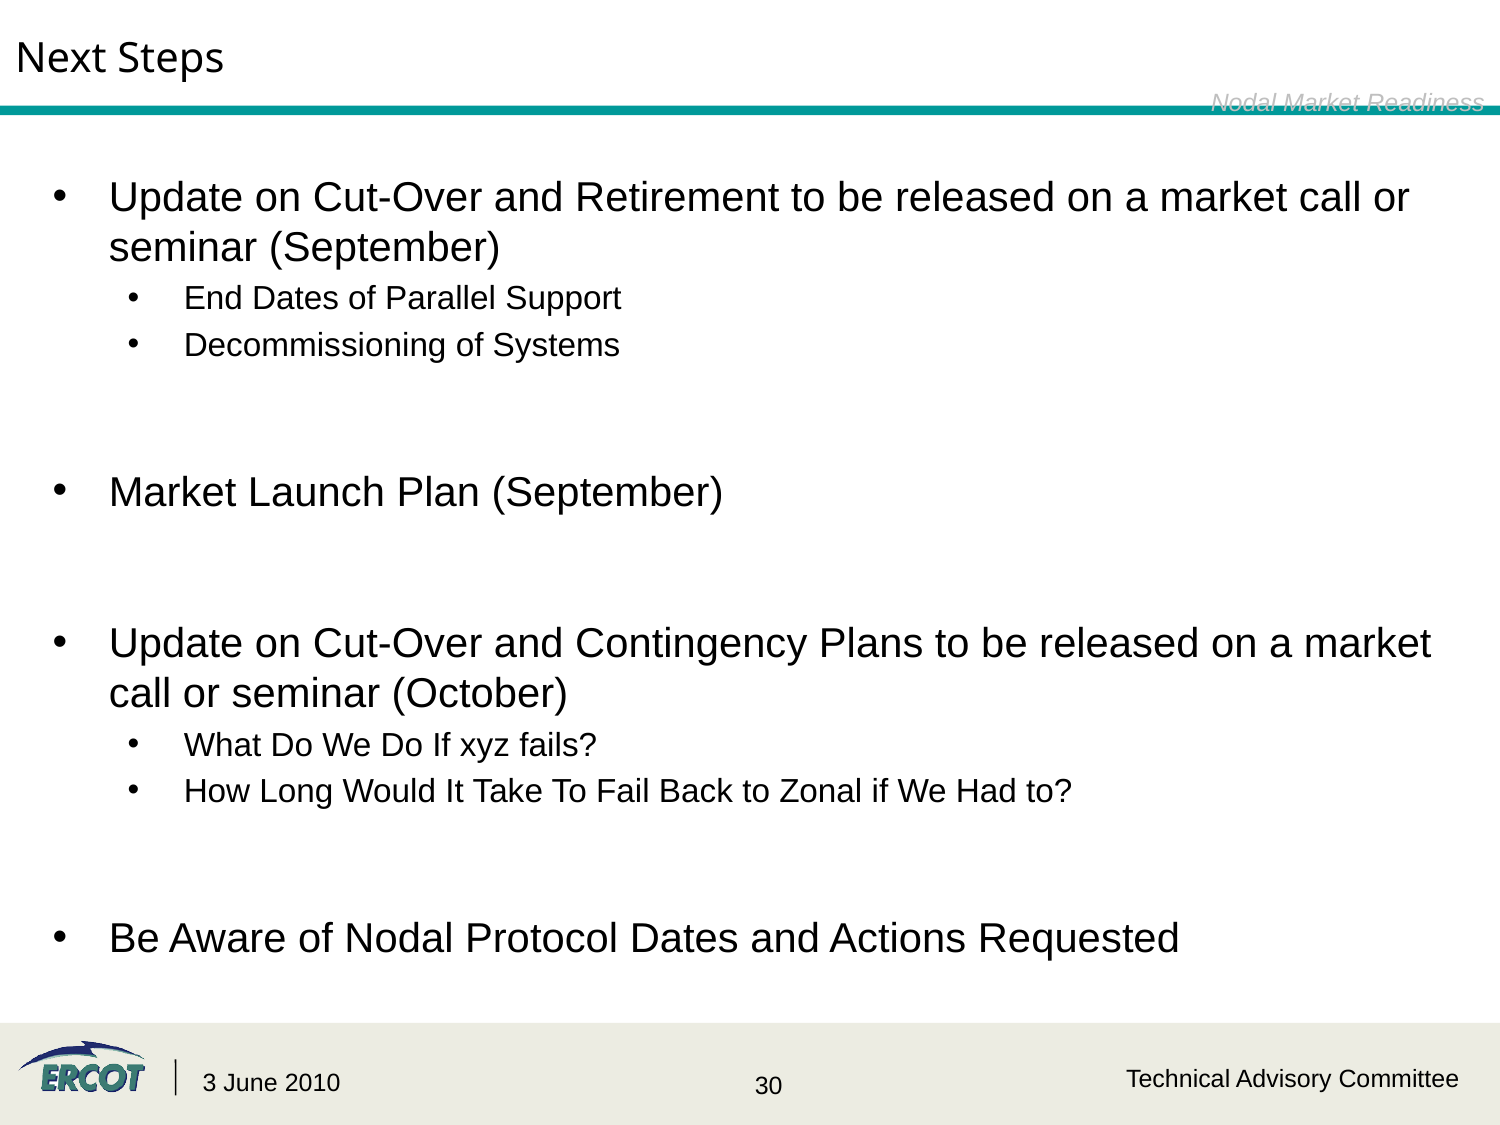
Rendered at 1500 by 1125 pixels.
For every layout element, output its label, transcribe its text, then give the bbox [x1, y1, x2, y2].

picture [10, 1031, 151, 1111]
text_box Update on Cut-Over and Retirement to be released on a market call or seminar (September) End Dates of Parallel Support Decommissioning of Systems Market Launch Plan (September) Update on Cut-Over and Contingency Plans to be released on a market call or seminar (October) What Do We Do If xyz fails? How Long Would It Take To Fail Back to Zonal if We Had to? Be Aware of Nodal Protocol Dates and Actions Requested [37, 162, 1450, 1000]
text_box Nodal Market Readiness [950, 113, 1500, 125]
text_box Next Steps [0, 0, 1500, 113]
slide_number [187, 1059, 538, 1125]
footer Technical Advisory Committee [1024, 1054, 1476, 1125]
